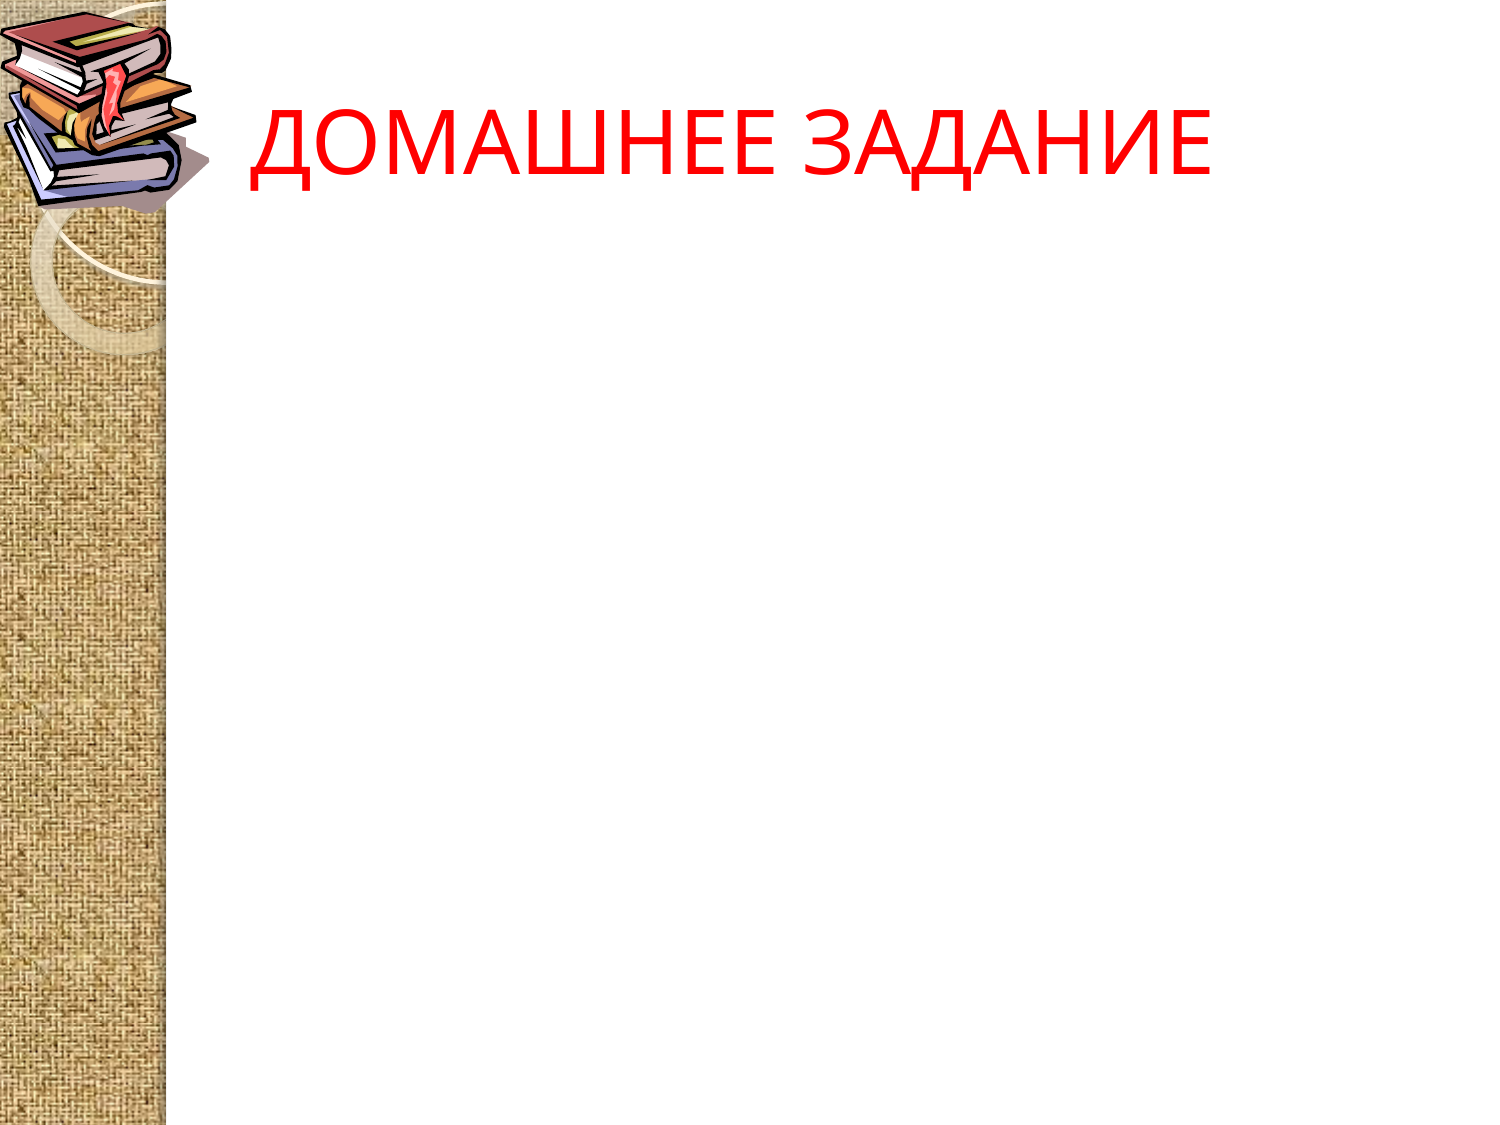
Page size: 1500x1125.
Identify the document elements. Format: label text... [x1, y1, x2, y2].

title ДОМАШНЕЕ ЗАДАНИЕ [235, 45, 1466, 233]
picture [0, 10, 212, 1125]
picture [136, 0, 164, 4]
picture [53, 241, 160, 332]
